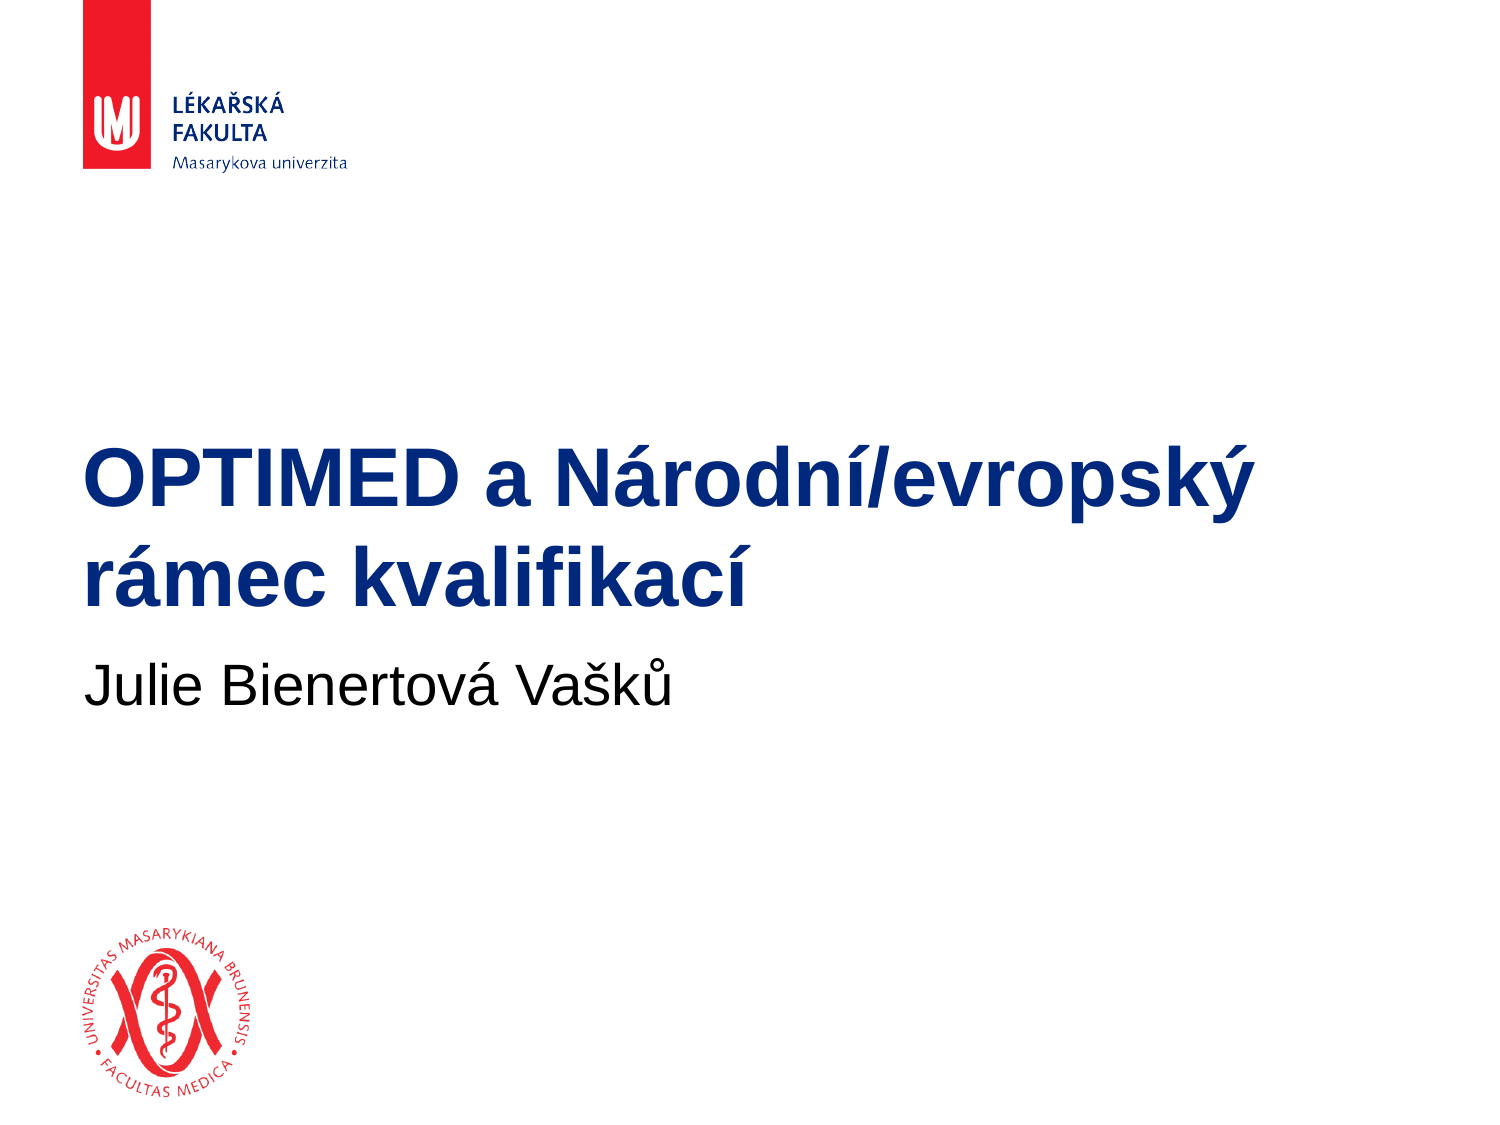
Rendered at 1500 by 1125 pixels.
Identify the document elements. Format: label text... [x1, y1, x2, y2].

list Julie Bienertová Vašků [84, 625, 1413, 739]
picture [83, 0, 533, 180]
picture [82, 928, 250, 1097]
title OPTIMED a Národní/evropský rámec kvalifikací [82, 420, 1411, 626]
